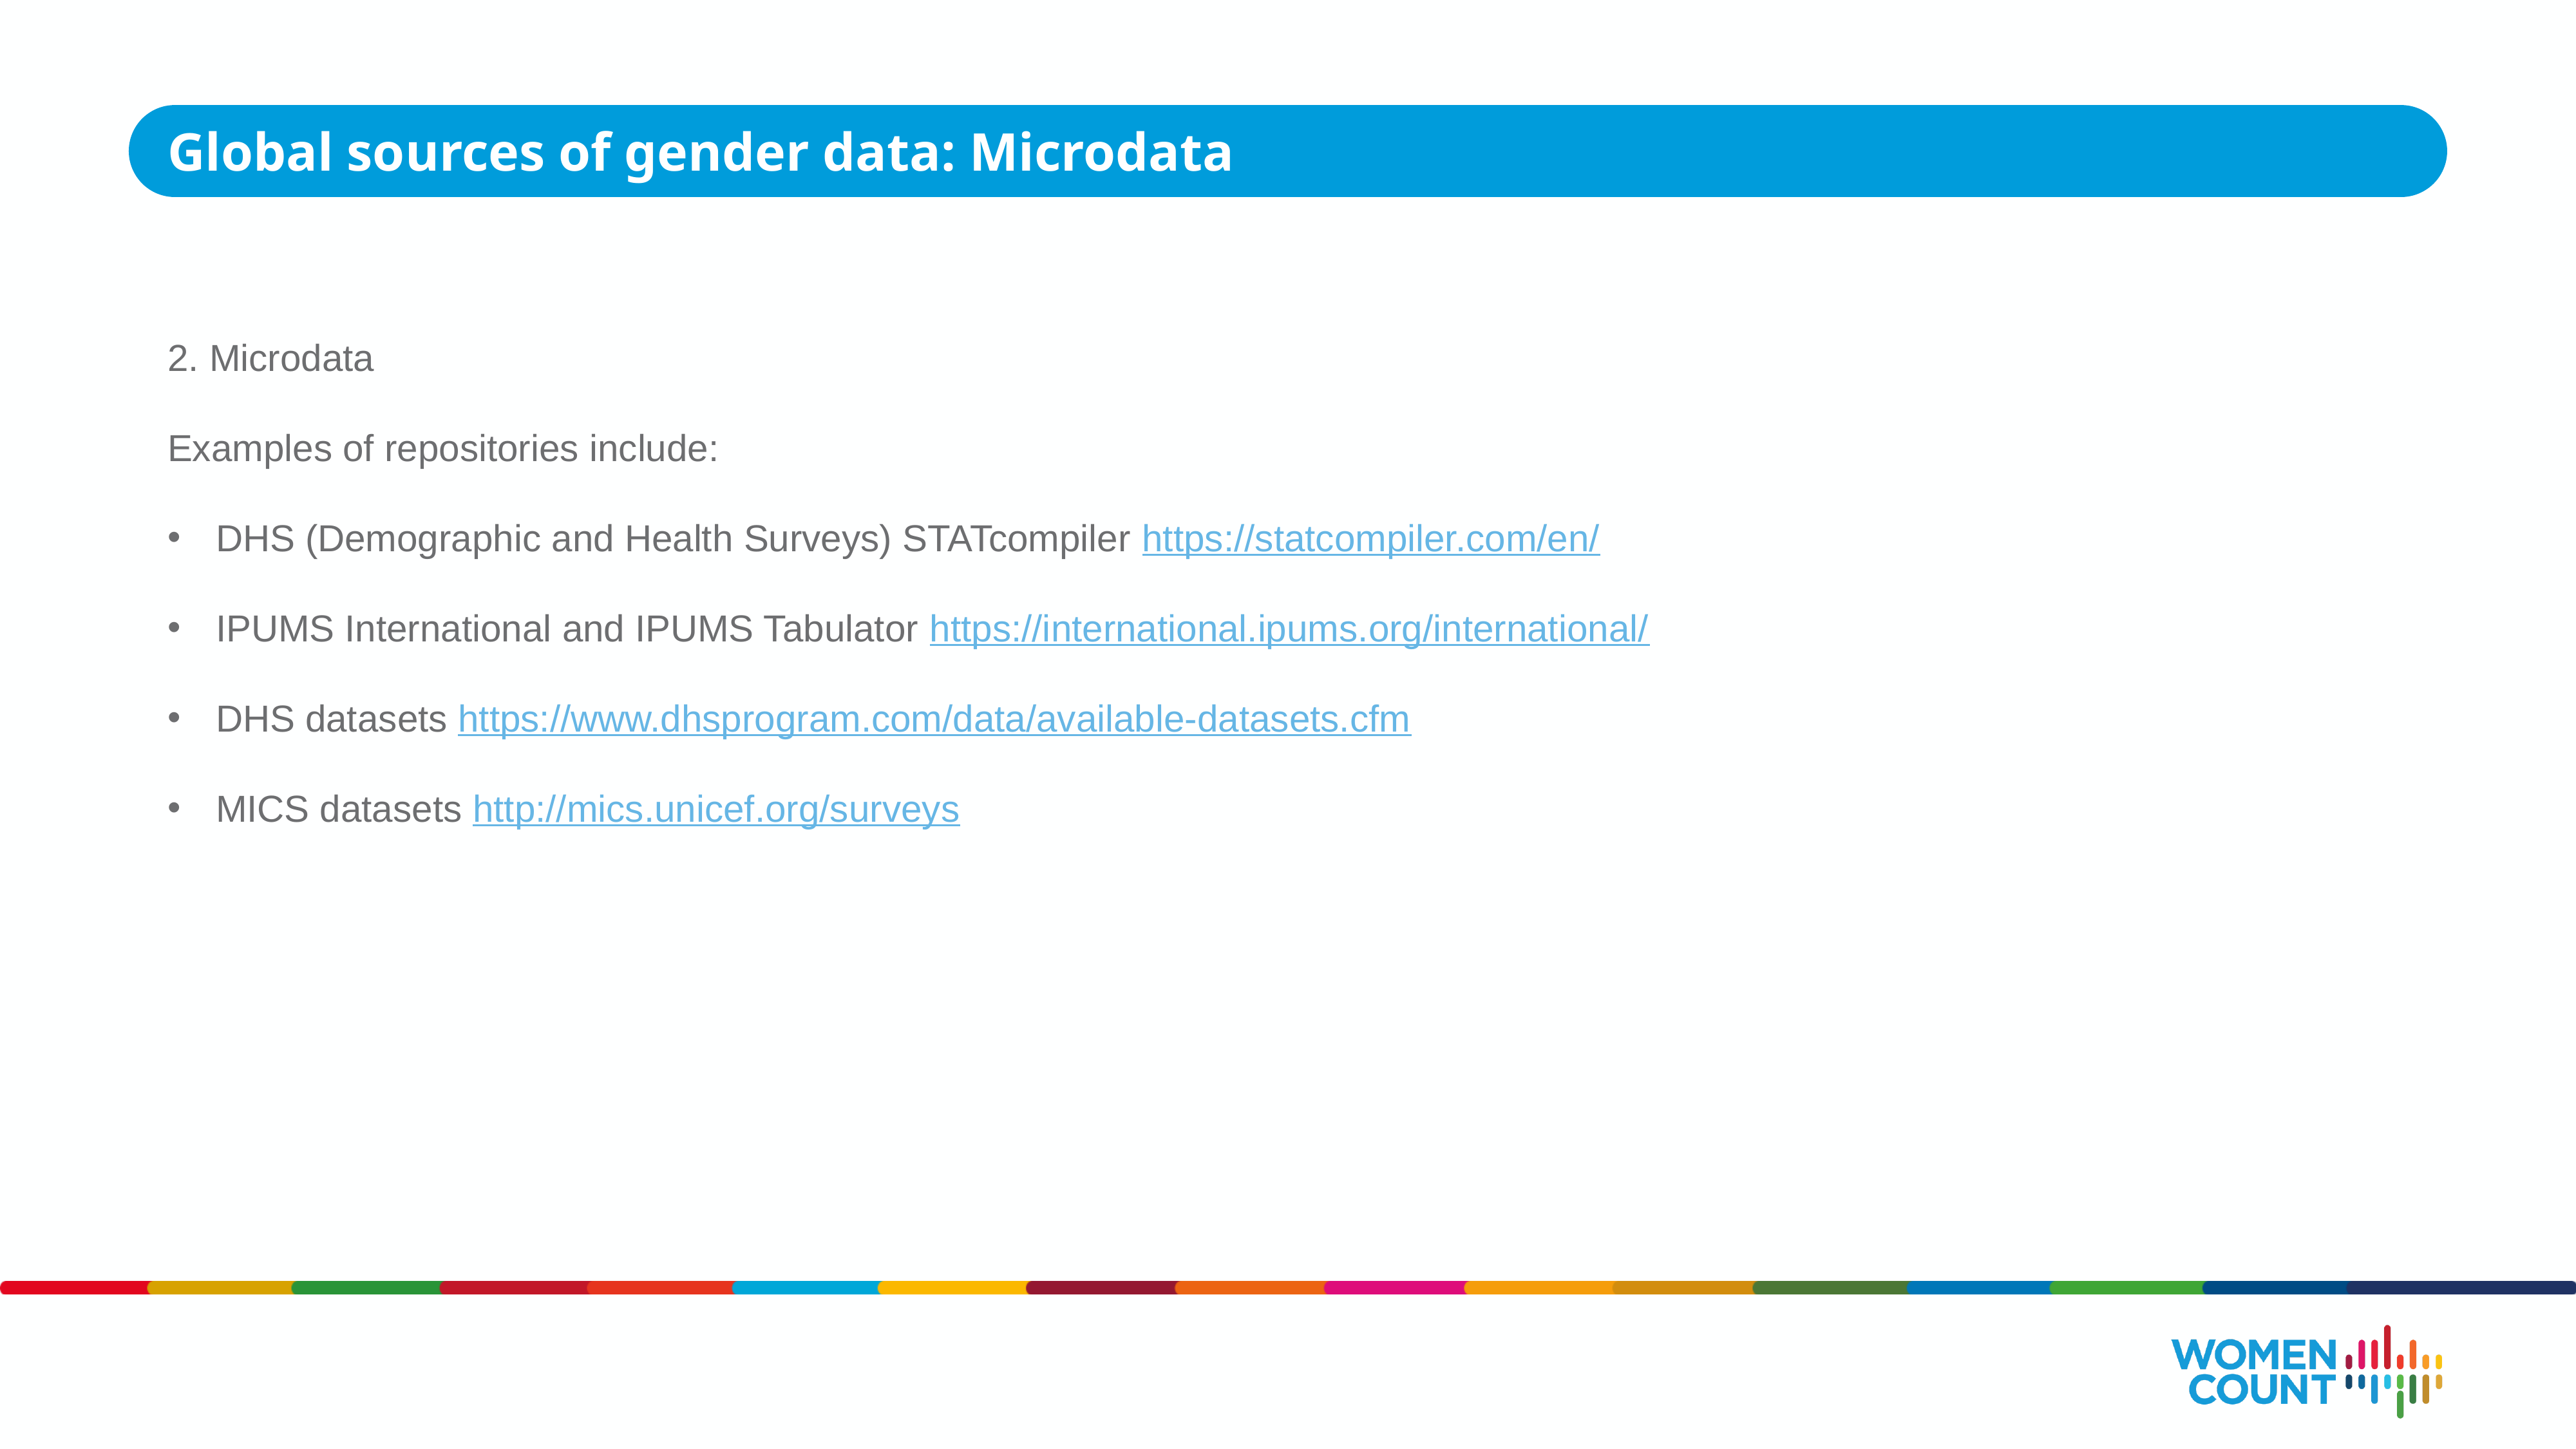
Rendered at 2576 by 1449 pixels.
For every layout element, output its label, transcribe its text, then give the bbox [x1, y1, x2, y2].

list 2. Microdata Examples of repositories include: DHS (Demographic and Health Surveys) STATcompiler https://statcompiler.com/en/ IPUMS International and IPUMS Tabulator https://international.ipums.org/international/ DHS datasets https://www.dhsprogram.com/data/available-datasets.cfm MICS datasets http://mics.unicef.org/surveys [167, 334, 2411, 926]
list Global sources of gender data: Microdata [167, 119, 2411, 245]
